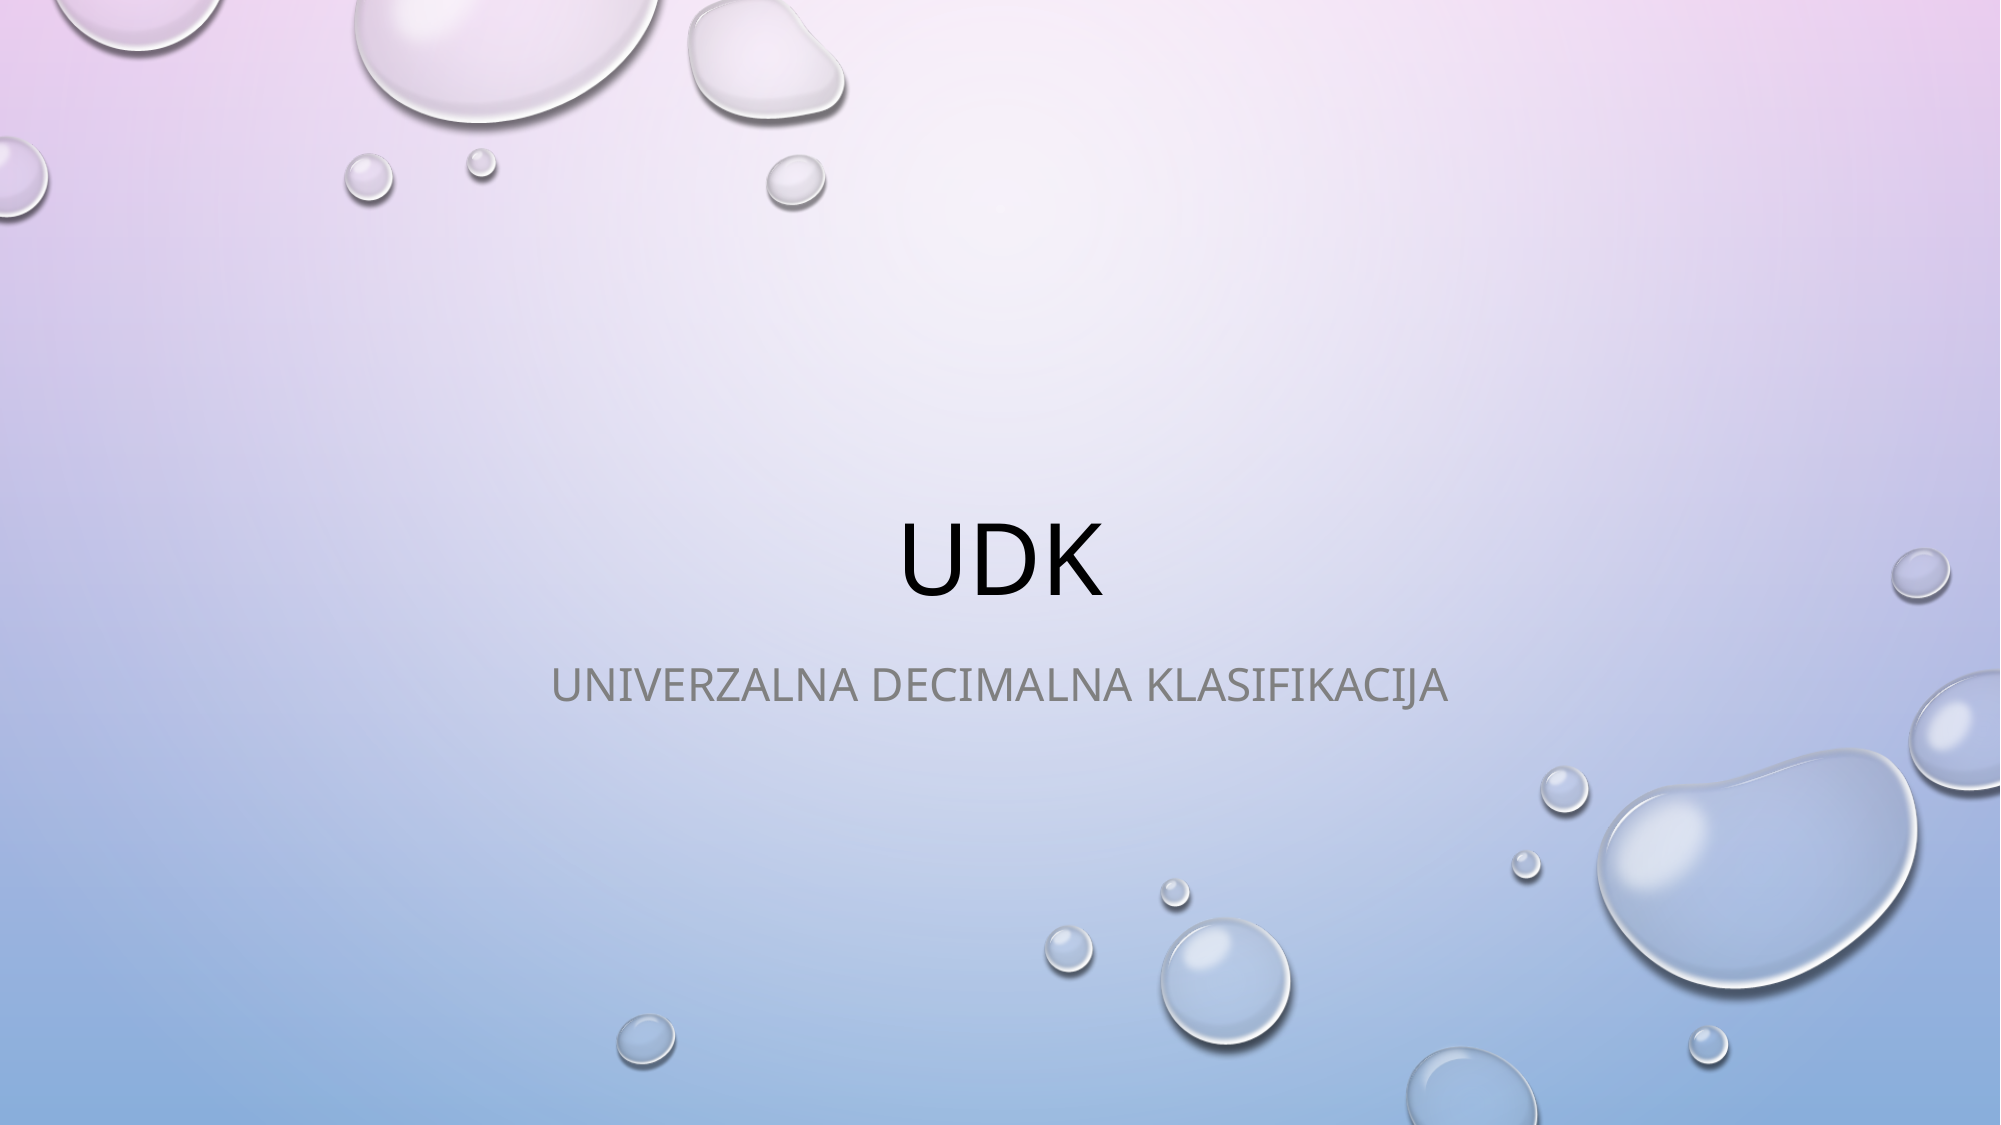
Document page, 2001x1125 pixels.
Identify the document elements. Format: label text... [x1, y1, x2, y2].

title UDK [287, 213, 1713, 625]
subtitle Univerzalna decimalna klasifikacija [287, 637, 1713, 863]
picture [0, 0, 2000, 1125]
